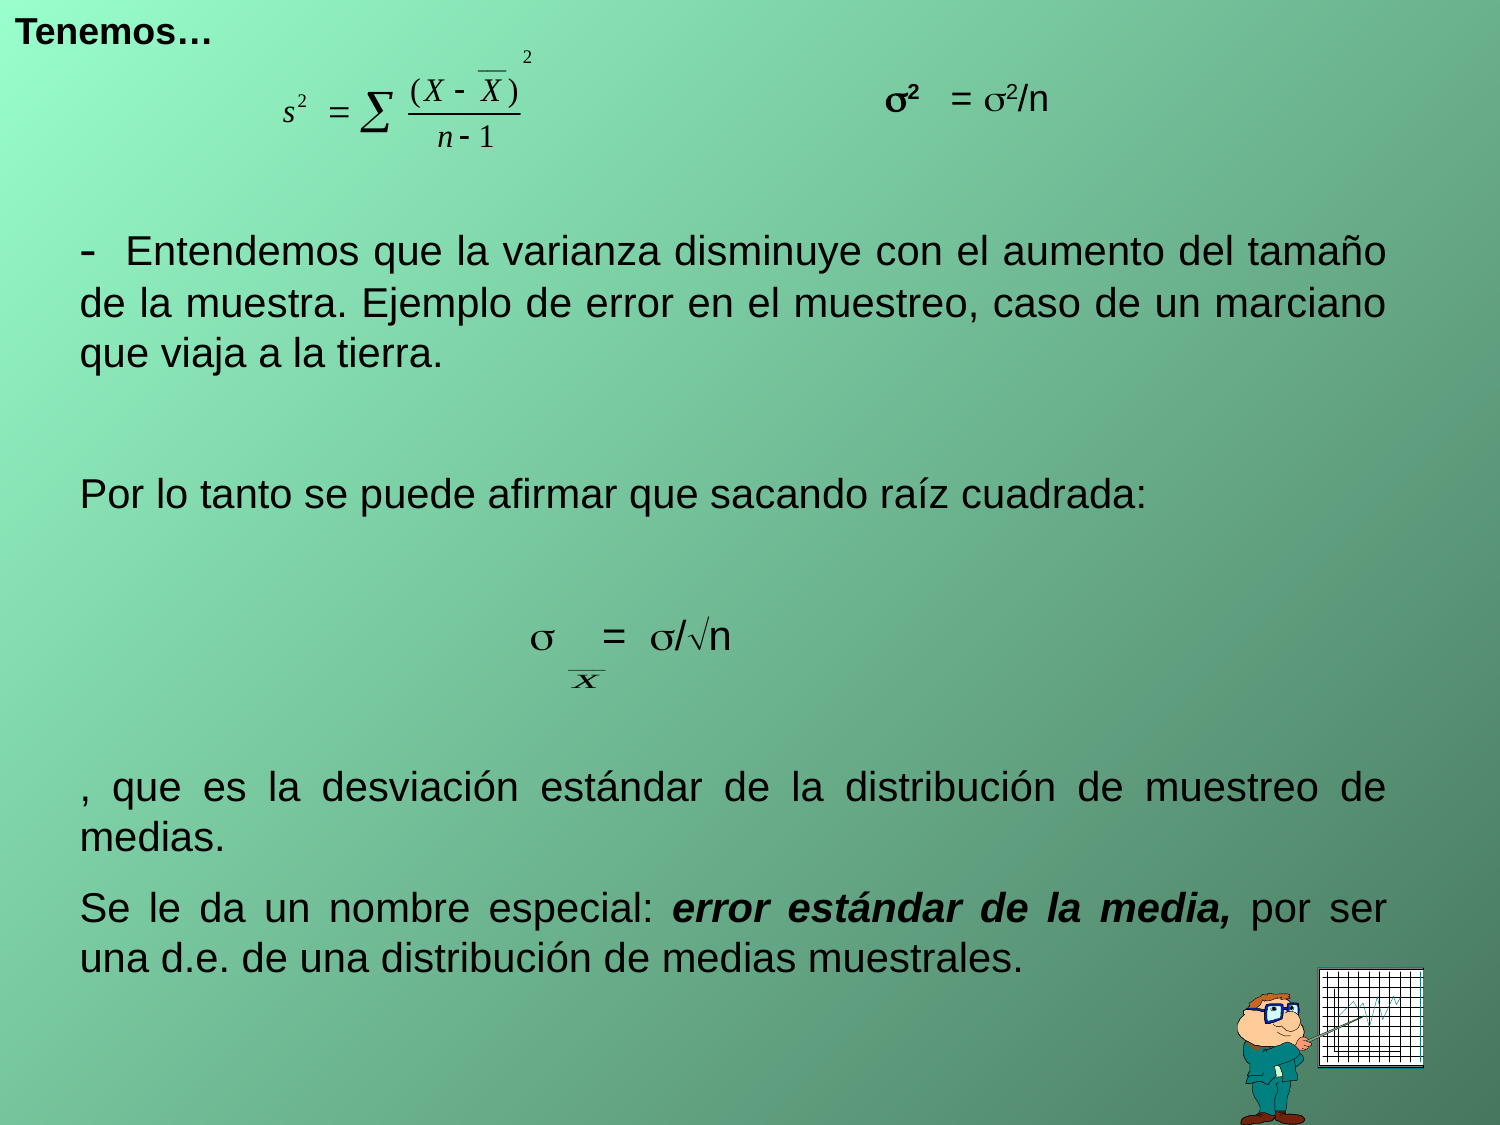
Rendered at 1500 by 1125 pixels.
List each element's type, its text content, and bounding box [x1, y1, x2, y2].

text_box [277, 42, 537, 156]
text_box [560, 656, 615, 693]
text_box - Entendemos que la varianza disminuye con el aumento del tamaño de la muestra. Ejemplo de error en el muestreo, caso de un marciano que viaja a la tierra. Por lo tanto se puede afirmar que sacando raíz cuadrada:  = /n , que es la desviación estándar de la distribución de muestreo de medias. Se le da un nombre especial: error estándar de la media, por ser una d.e. de una distribución de medias muestrales. [64, 208, 1403, 1059]
text_box 2 = 2/n [870, 66, 1065, 127]
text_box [1237, 966, 1425, 1125]
text_box Tenemos… [0, 0, 243, 60]
